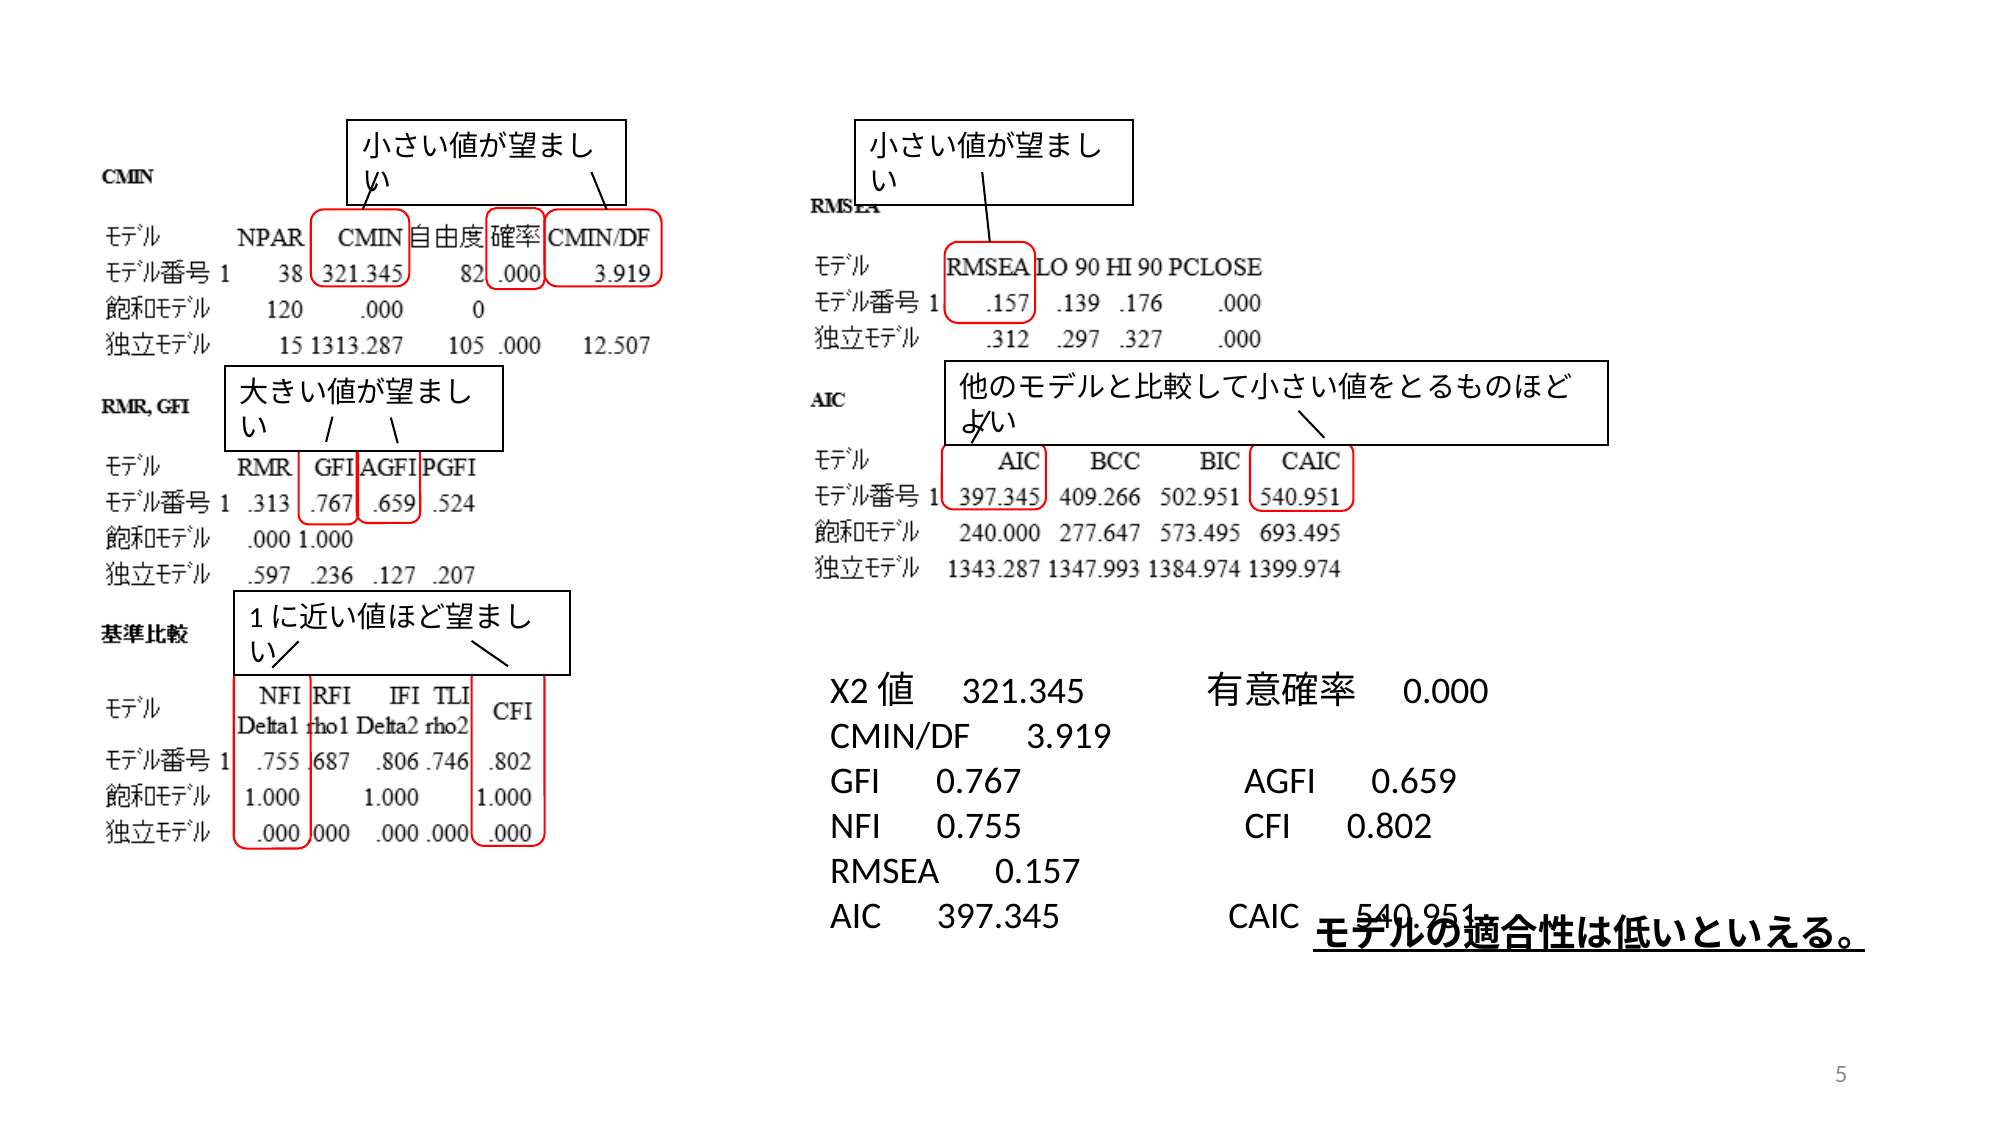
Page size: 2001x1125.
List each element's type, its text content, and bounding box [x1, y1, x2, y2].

text_box X2値 321.345 有意確率 0.000 CMIN/DF 3.919 GFI 0.767 AGFI 0.659 NFI 0.755 CFI 0.802 RMSEA 0.157 AIC 397.345 CAIC 540.951 [815, 659, 1752, 944]
text_box モデルの適合性は低いといえる。 [1298, 901, 1880, 962]
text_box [233, 590, 571, 668]
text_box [944, 360, 1608, 444]
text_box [224, 366, 504, 444]
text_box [347, 120, 626, 210]
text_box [94, 154, 1354, 865]
text_box 小さい値が望ましい [854, 119, 1134, 154]
slide_number 5 [1412, 1042, 1863, 1103]
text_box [982, 171, 990, 242]
